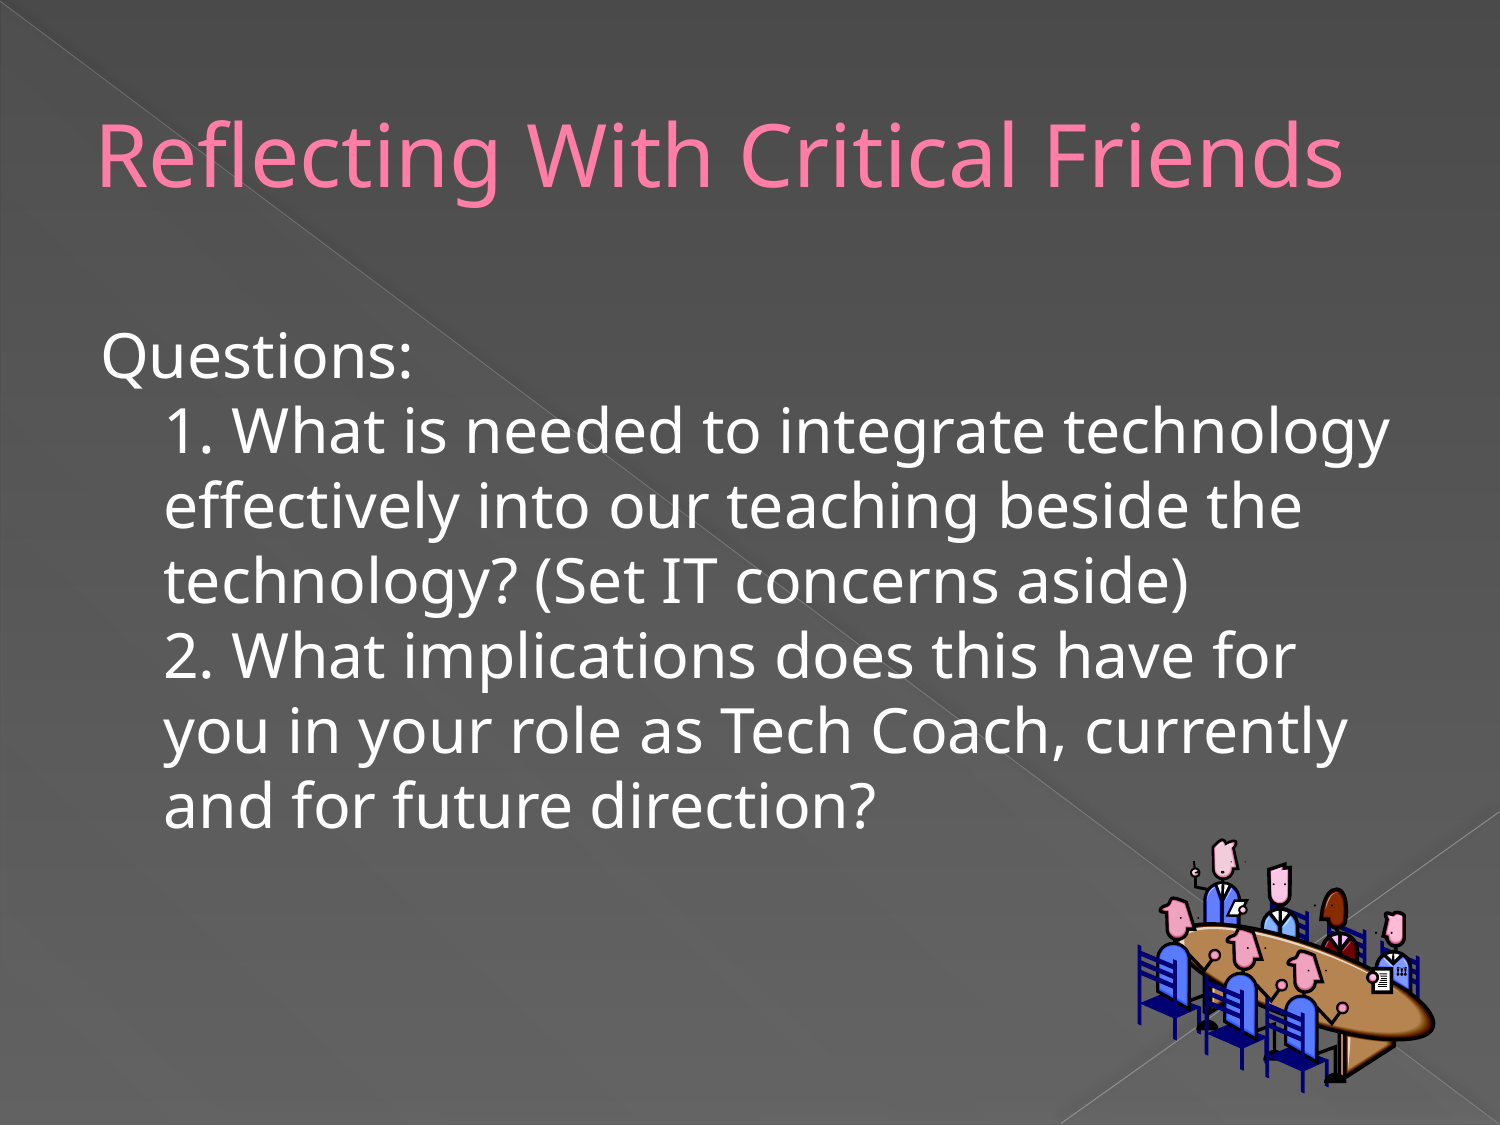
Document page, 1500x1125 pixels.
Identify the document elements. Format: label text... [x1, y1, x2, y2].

title Reflecting With Critical Friends [0, 37, 1388, 267]
list Questions: 1. What is needed to integrate technology effectively into our teaching beside the technology? (Set IT concerns aside) 2. What implications does this have for you in your role as Tech Coach, currently and for future direction? [75, 308, 1425, 1059]
picture [1137, 837, 1437, 1094]
